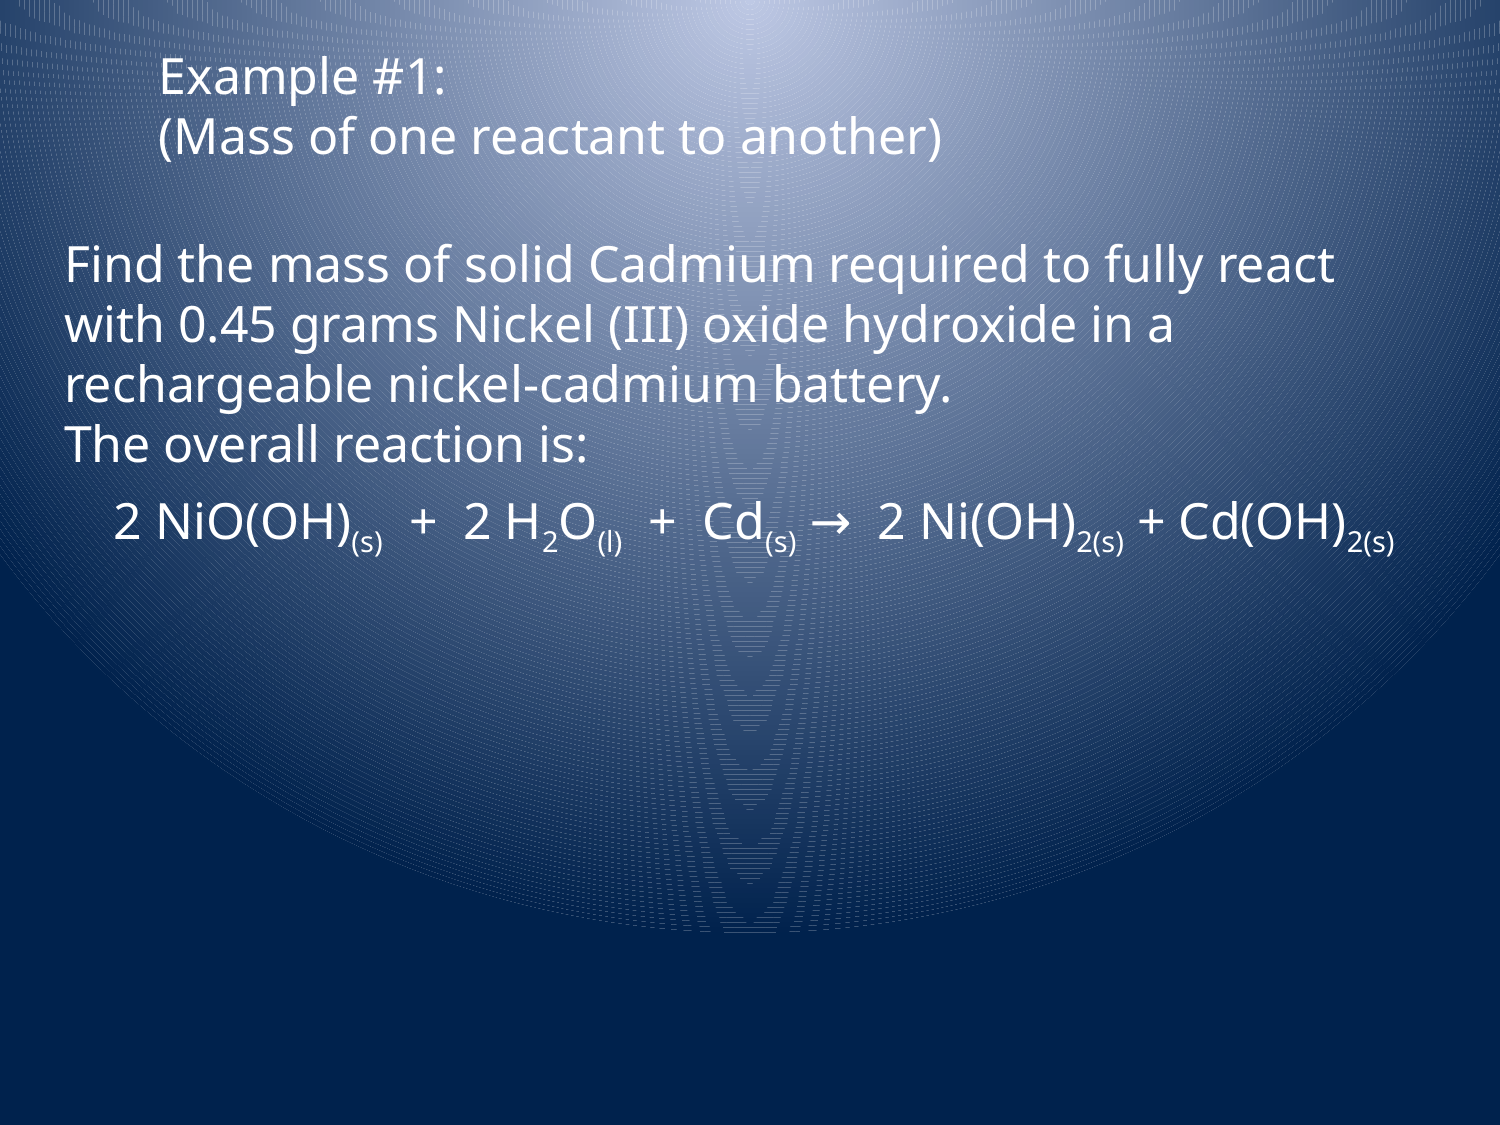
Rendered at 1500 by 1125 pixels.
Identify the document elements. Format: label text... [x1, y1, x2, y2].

text_box 2 NiO(OH)(s) + 2 H2O(l) + Cd(s) → 2 Ni(OH)2(s) + Cd(OH)2(s) [99, 482, 1410, 566]
text_box Example #1: (Mass of one reactant to another) [144, 37, 969, 173]
text_box Find the mass of solid Cadmium required to fully react with 0.45 grams Nickel (III) oxide hydroxide in a rechargeable nickel-cadmium battery. The overall reaction is: [49, 224, 1364, 480]
